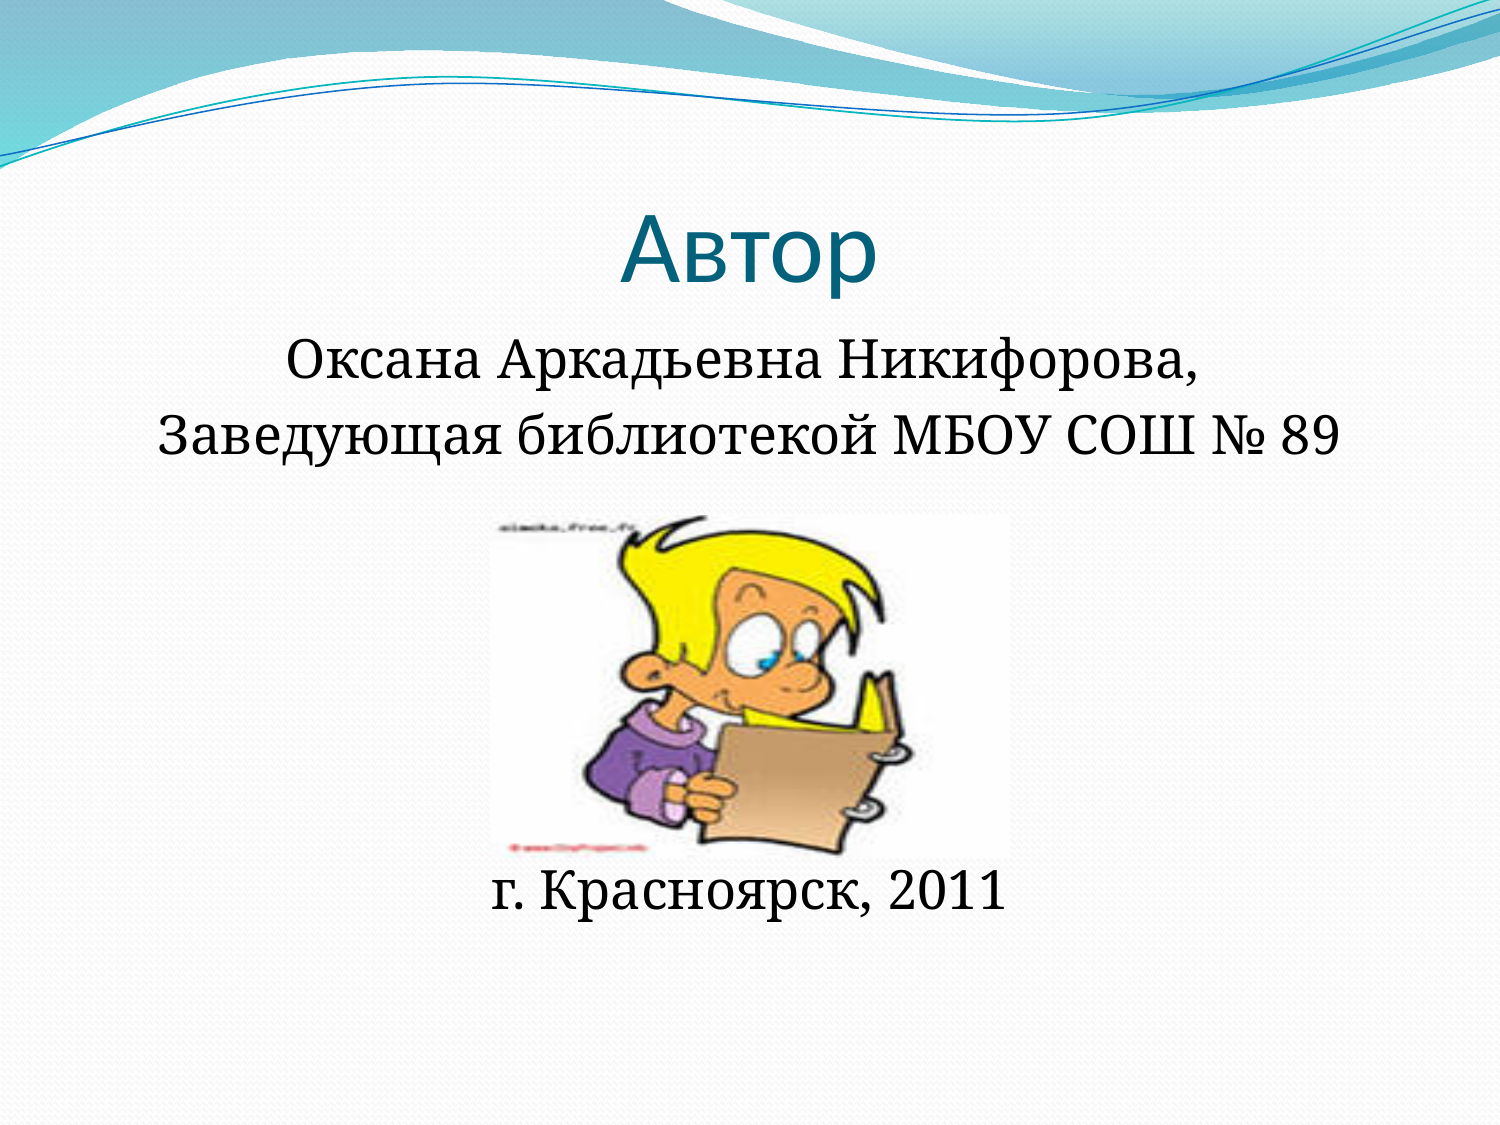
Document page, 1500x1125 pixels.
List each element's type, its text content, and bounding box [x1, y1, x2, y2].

list Оксана Аркадьевна Никифорова, Заведующая библиотекой МБОУ СОШ № 89 г. Красноярск, 2011 [75, 317, 1425, 1038]
title Автор [75, 115, 1425, 303]
picture [489, 514, 1011, 859]
